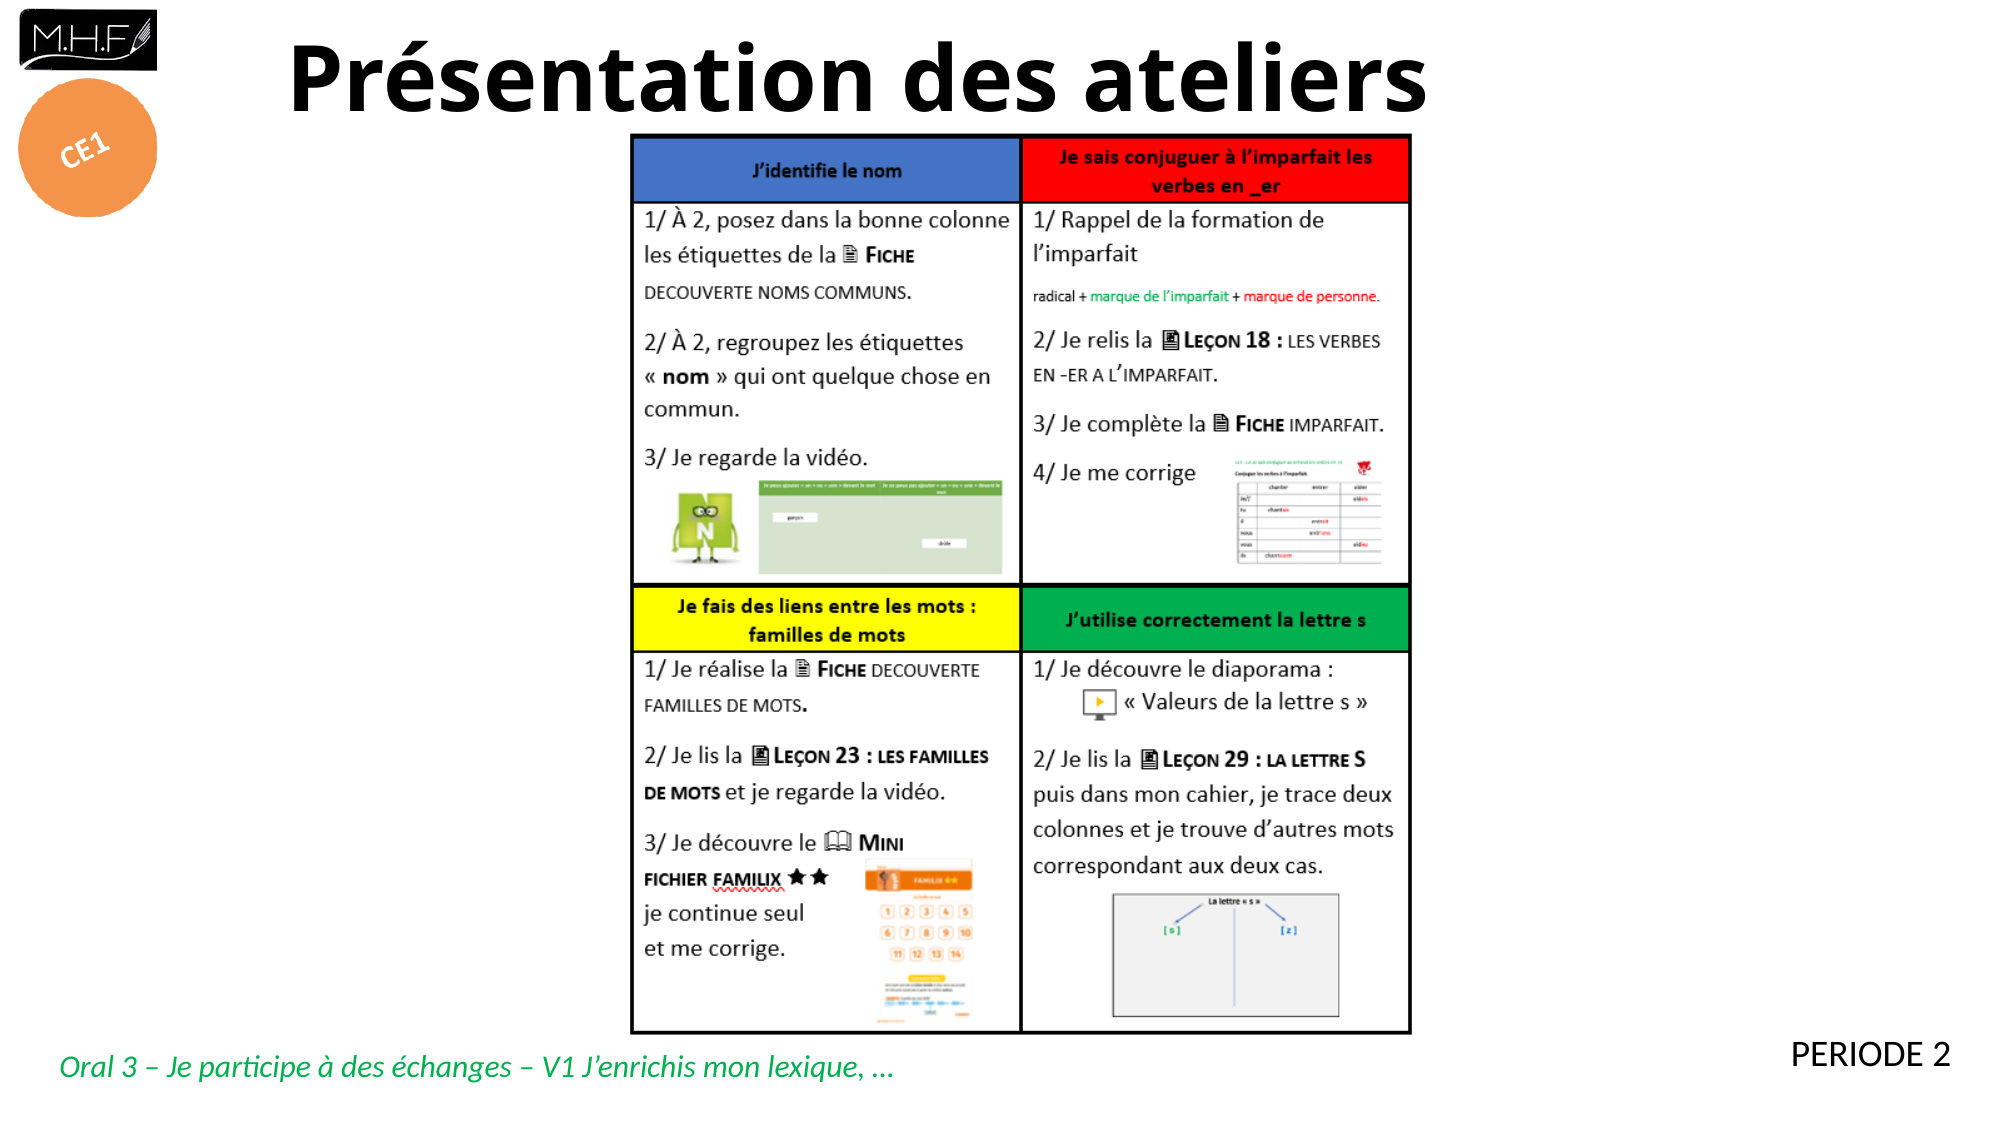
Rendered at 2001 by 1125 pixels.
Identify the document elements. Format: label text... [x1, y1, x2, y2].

title Présentation des ateliers [271, 7, 1818, 156]
text_box PERIODE 2 [1362, 1021, 1967, 1082]
picture [618, 120, 1417, 1041]
picture [18, 78, 157, 218]
text_box Oral 3 – Je participe à des échanges – V1 J’enrichis mon lexique, … [44, 1038, 1346, 1092]
picture [16, 7, 157, 74]
